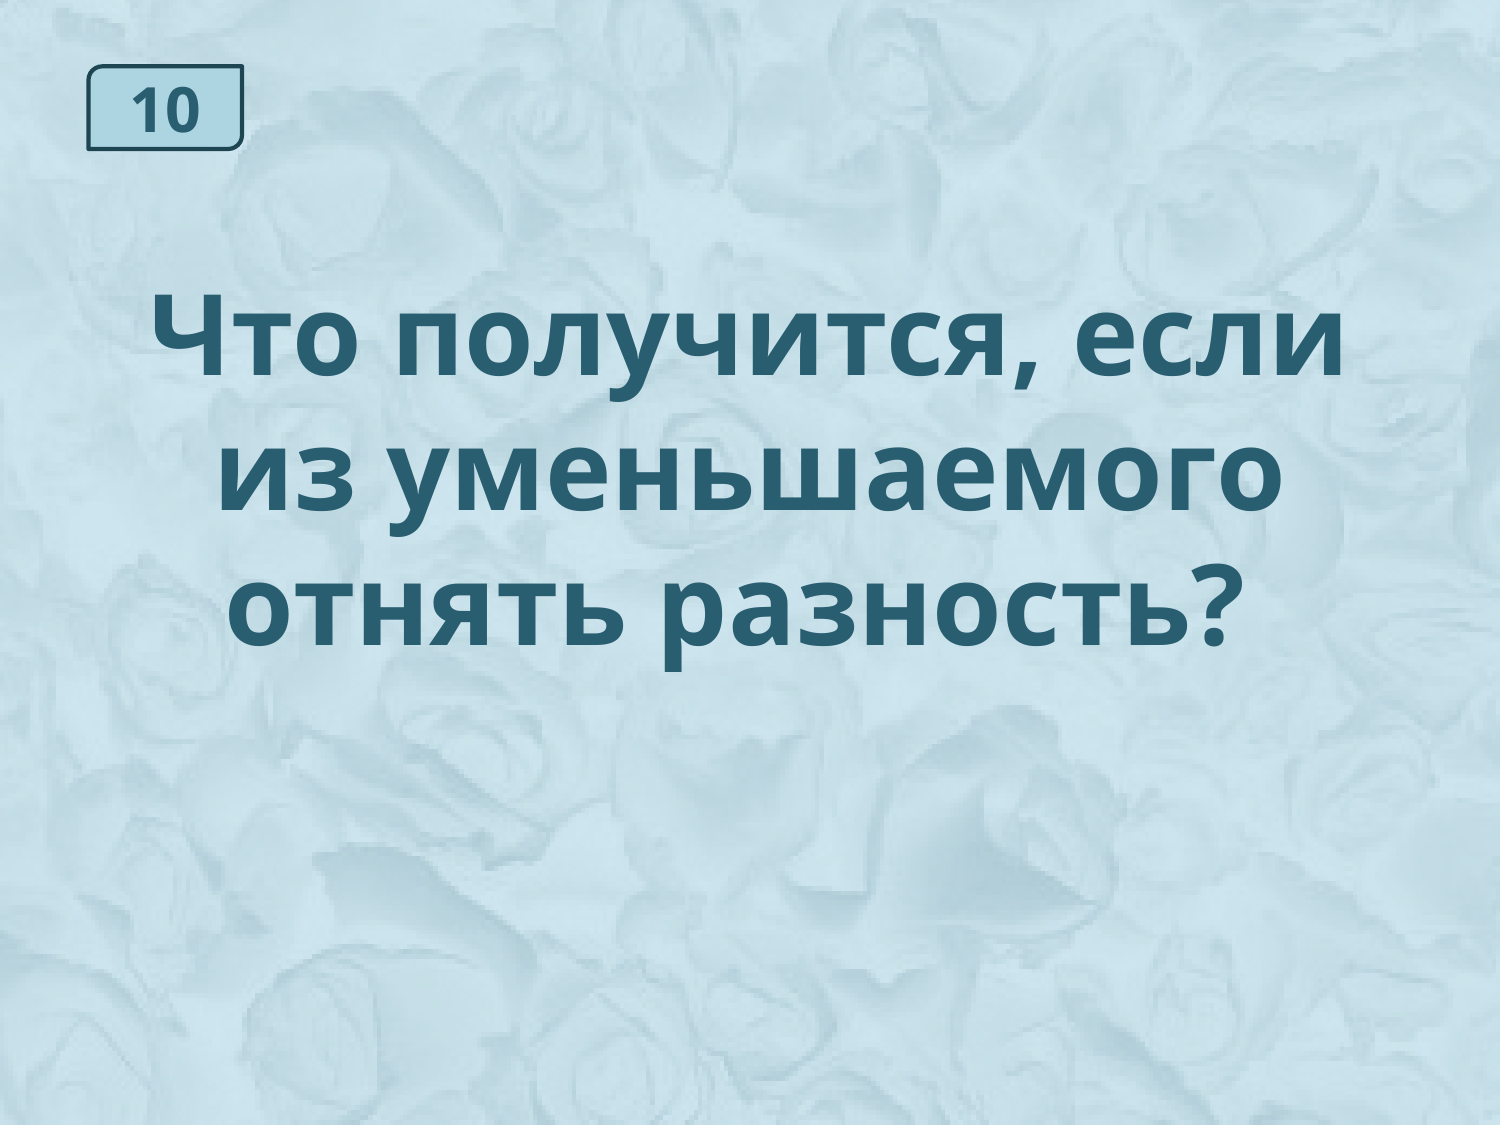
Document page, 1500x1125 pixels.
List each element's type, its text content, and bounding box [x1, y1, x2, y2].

text_box 10 [86, 64, 245, 152]
text_box Что получится, если из уменьшаемого отнять разность? [76, 255, 1424, 676]
